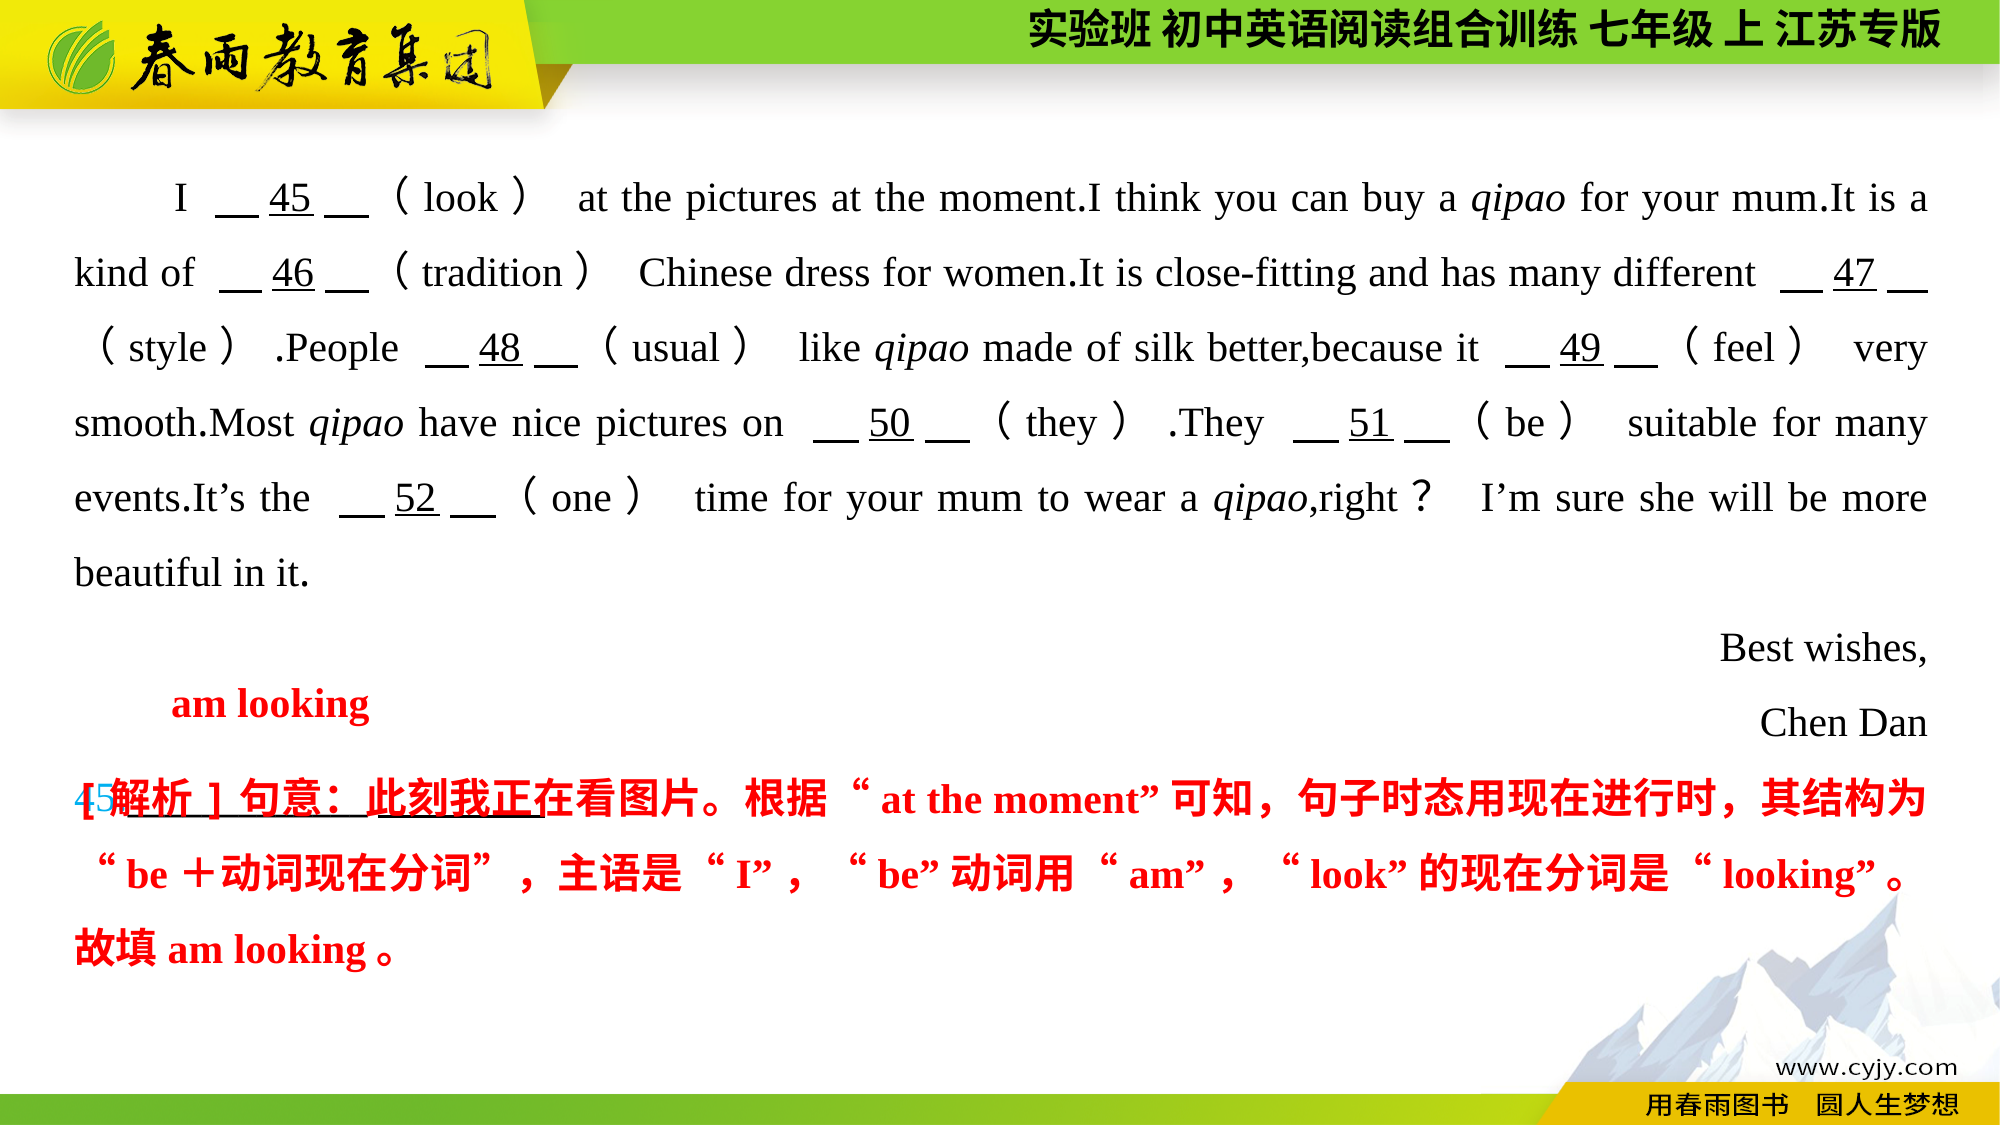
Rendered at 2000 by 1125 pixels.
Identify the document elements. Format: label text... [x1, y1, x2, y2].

picture [0, 0, 2000, 1125]
text_box [解析]句意：此刻我正在看图片。根据“at the moment”可知，句子时态用现在进行时，其结构为“be＋动词现在分词”，主语是“I”，“be”动词用“am”，“look”的现在分词是“looking”。故填am looking。 [59, 739, 1944, 980]
text_box am looking [156, 668, 385, 734]
list I 45 （look） at the pictures at the moment.I think you can buy a qipao for your mum.It is a kind of 46 （tradition） Chinese dress for women.It is close-fitting and has many different 47 （style）.People 48 （usual） like qipao made of silk better,because it 49 （feel） very smooth.Most qipao have nice pictures on 50 （they）.They 51 （be） suitable for many events.It’s the 52 （one） time for your mum to wear a qipao,right？ I’m sure she will be more beautiful in it. Best wishes, Chen Dan 45._____________ [59, 137, 1944, 739]
